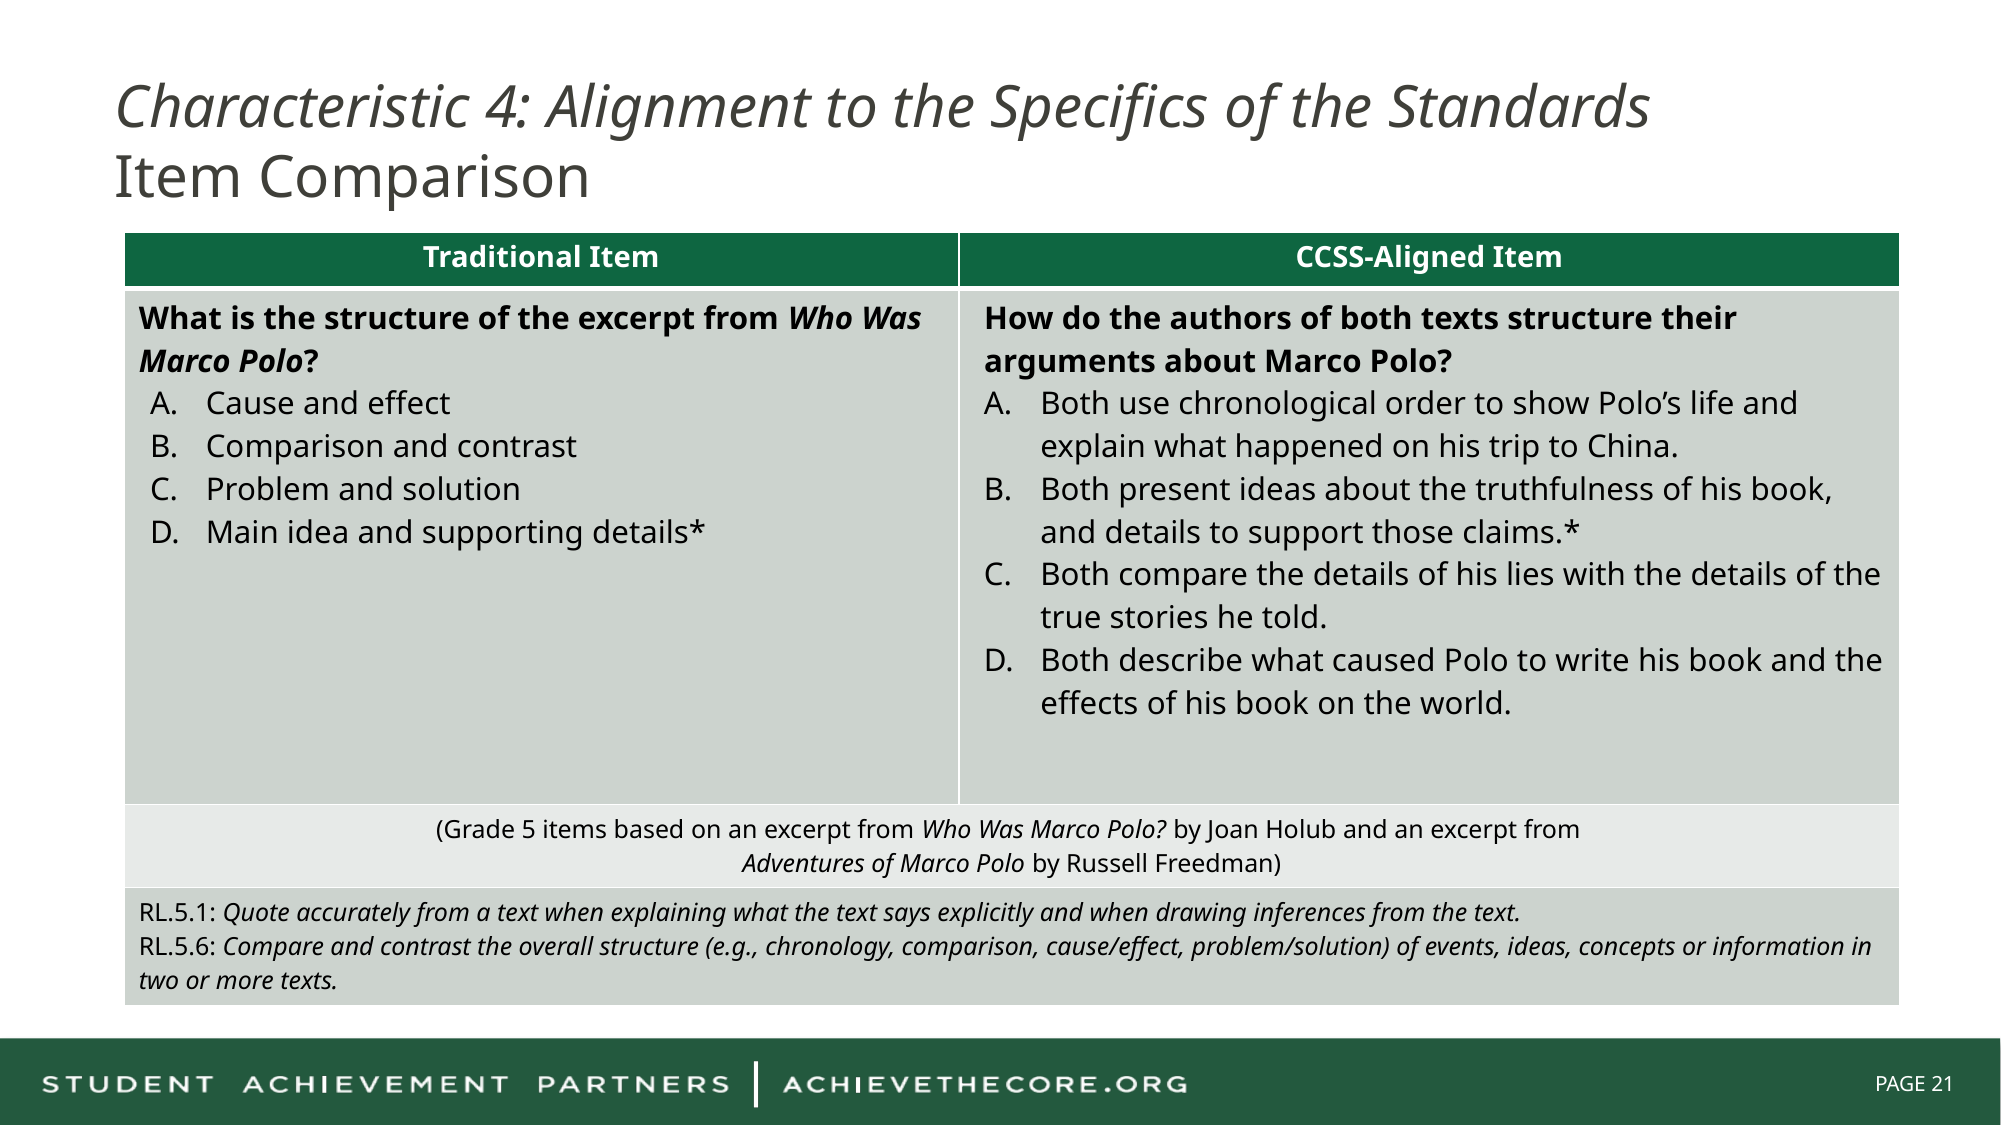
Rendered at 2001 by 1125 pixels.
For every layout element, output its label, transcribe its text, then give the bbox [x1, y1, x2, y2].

table_cell RL.5.1: Quote accurately from a text when explaining what the text says explicitly and when drawing inferences from the text. RL.5.6: Compare and contrast the overall structure (e.g., chronology, comparison, cause/effect, problem/solution) of events, ideas, concepts or information in two or more texts. [125, 888, 1899, 1005]
table_cell How do the authors of both texts structure their arguments about Marco Polo? Both use chronological order to show Polo’s life and explain what happened on his trip to China. Both present ideas about the truthfulness of his book, and details to support those claims.* Both compare the details of his lies with the details of the true stories he told. Both describe what caused Polo to write his book and the effects of his book on the world. [960, 291, 1899, 804]
table_header Traditional Item [125, 233, 958, 286]
table_header CCSS-Aligned Item [960, 233, 1899, 286]
table_cell (Grade 5 items based on an excerpt from Who Was Marco Polo? by Joan Holub and an excerpt from Adventures of Marco Polo by Russell Freedman) [125, 805, 1899, 887]
table_cell What is the structure of the excerpt from Who Was Marco Polo? Cause and effect Comparison and contrast Problem and solution Main idea and supporting details* [125, 291, 958, 804]
title Characteristic 4: Alignment to the Specifics of the Standards Item Comparison [99, 45, 1900, 233]
